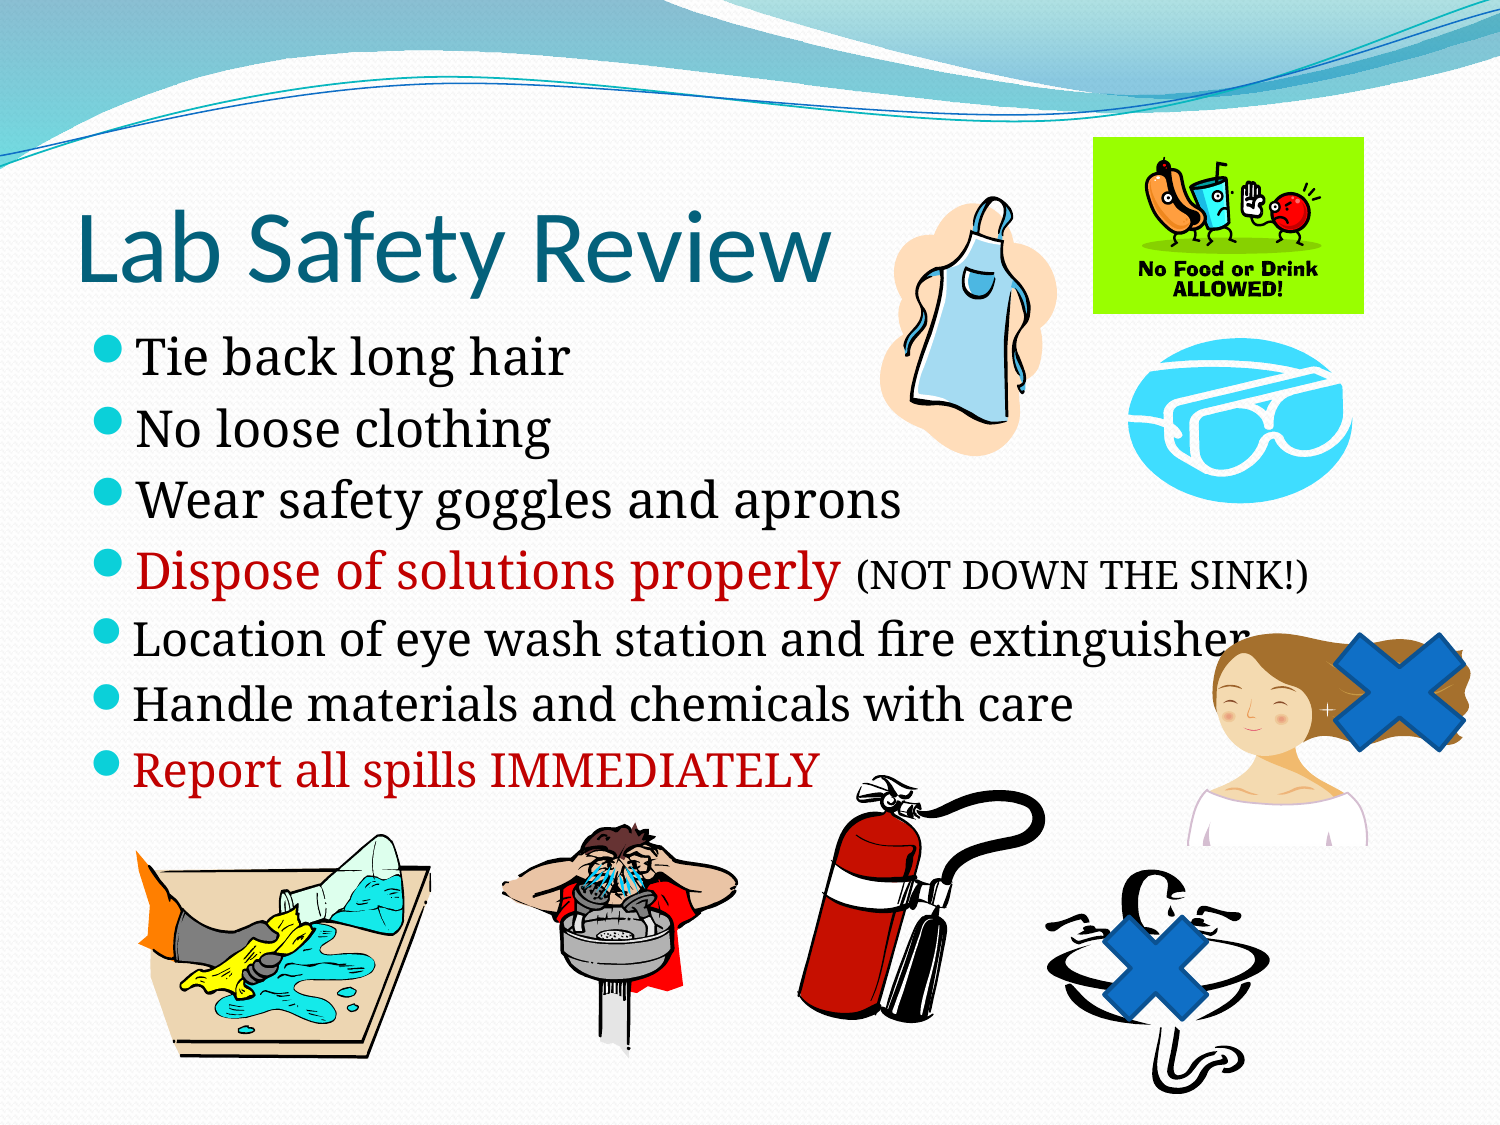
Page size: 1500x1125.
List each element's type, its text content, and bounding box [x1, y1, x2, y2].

picture [879, 195, 1058, 457]
picture [135, 833, 432, 1059]
list Tie back long hair No loose clothing Wear safety goggles and aprons Dispose of solutions properly (NOT DOWN THE SINK!) Location of eye wash station and fire extinguisher Handle materials and chemicals with care Report all spills IMMEDIATELY [75, 317, 1329, 846]
title Lab Safety Review [75, 115, 1425, 303]
picture [1186, 633, 1471, 847]
picture [501, 822, 739, 1059]
picture [1127, 337, 1353, 504]
picture [1092, 136, 1365, 315]
picture [796, 774, 1270, 1095]
